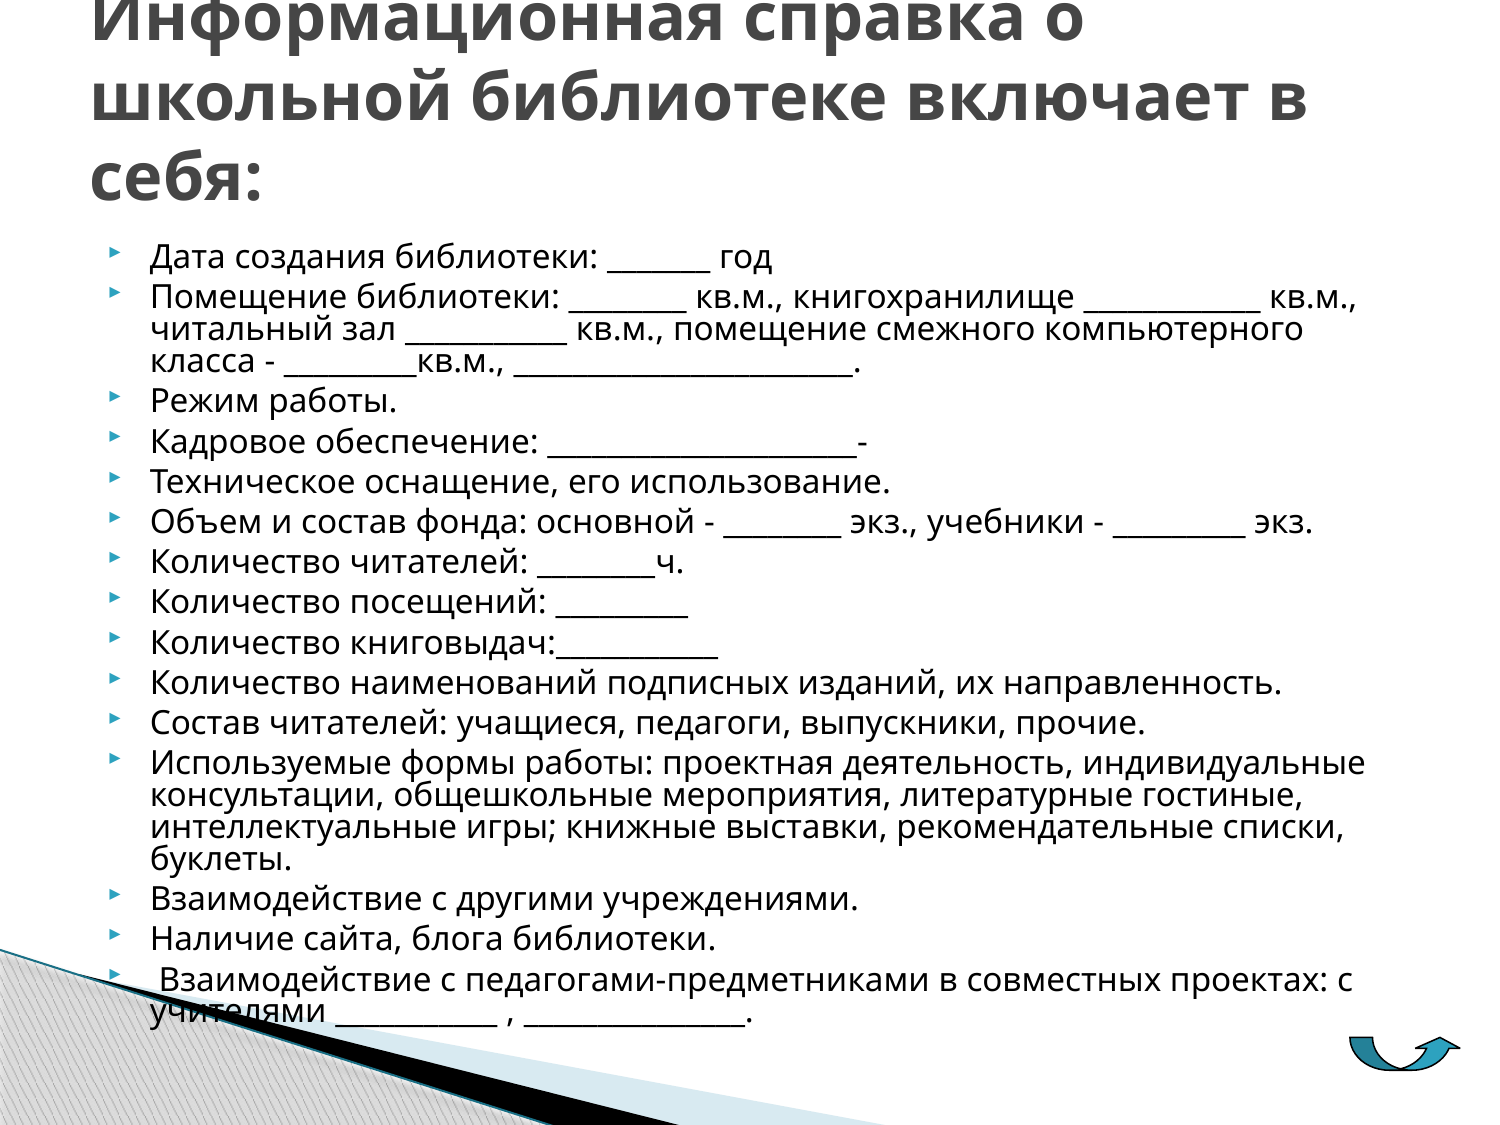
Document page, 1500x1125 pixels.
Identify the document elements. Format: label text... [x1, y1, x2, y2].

text_box [1349, 1037, 1461, 1071]
title Информационная справка о школьной библиотеке включает в себя: [75, 0, 1425, 188]
list Дата создания библиотеки: _______ год Помещение библиотеки: ________ кв.м., книгохранилище ____________ кв.м., читальный зал ___________ кв.м., помещение смежного компьютерного класса - _________кв.м., _______________________. Режим работы. Кадровое обеспечение: _____________________- Техническое оснащение, его использование. Объем и состав фонда: основной - ________ экз., учебники - _________ экз. Количество читателей: ________ч. Количество посещений: _________ Количество книговыдач:___________ Количество наименований подписных изданий, их направленность. Состав читателей: учащиеся, педагоги, выпускники, прочие. Используемые формы работы: проектная деятельность, индивидуальные консультации, общешкольные мероприятия, литературные гостиные, интеллектуальные игры; книжные выставки, рекомендательные списки, буклеты. Взаимодействие с другими учреждениями. Наличие сайта, блога библиотеки. Взаимодействие с педагогами-предметниками в совместных проектах: с учителями ___________ , _______________. [75, 188, 1425, 1125]
